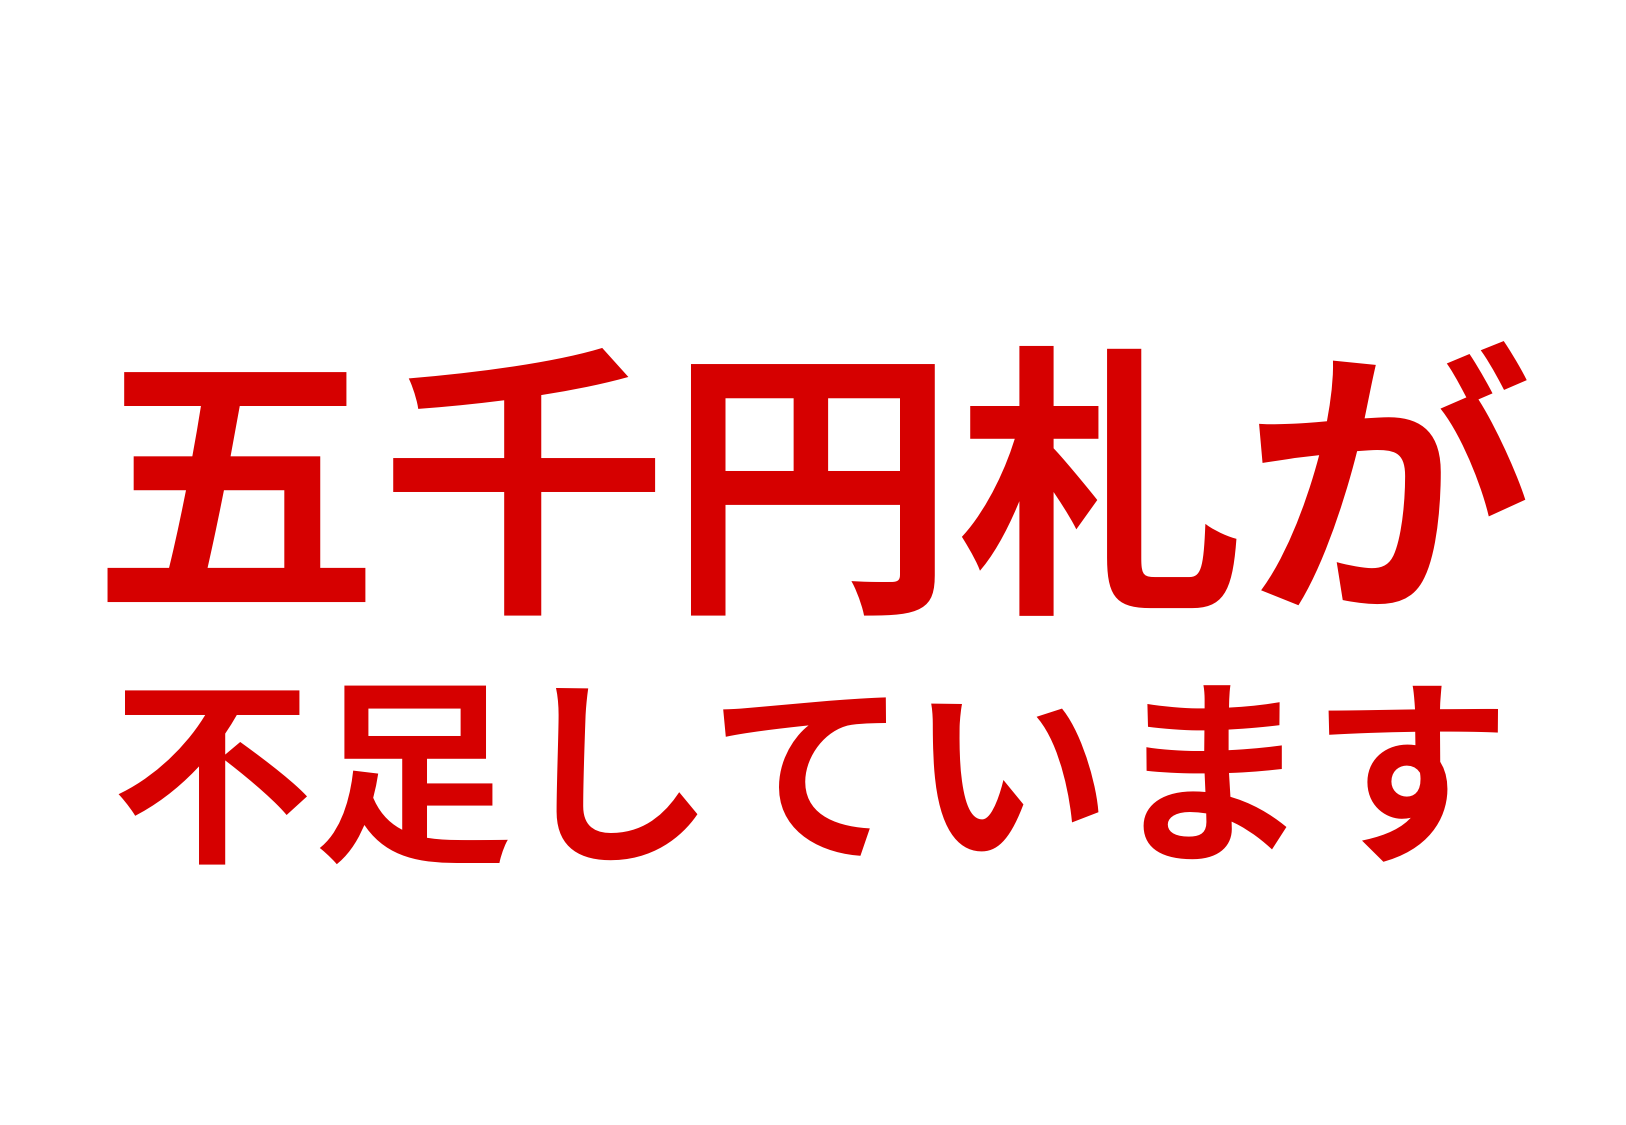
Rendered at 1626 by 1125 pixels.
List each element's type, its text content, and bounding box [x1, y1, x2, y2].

text_box 五千円札が 不足しています [0, 295, 1625, 896]
